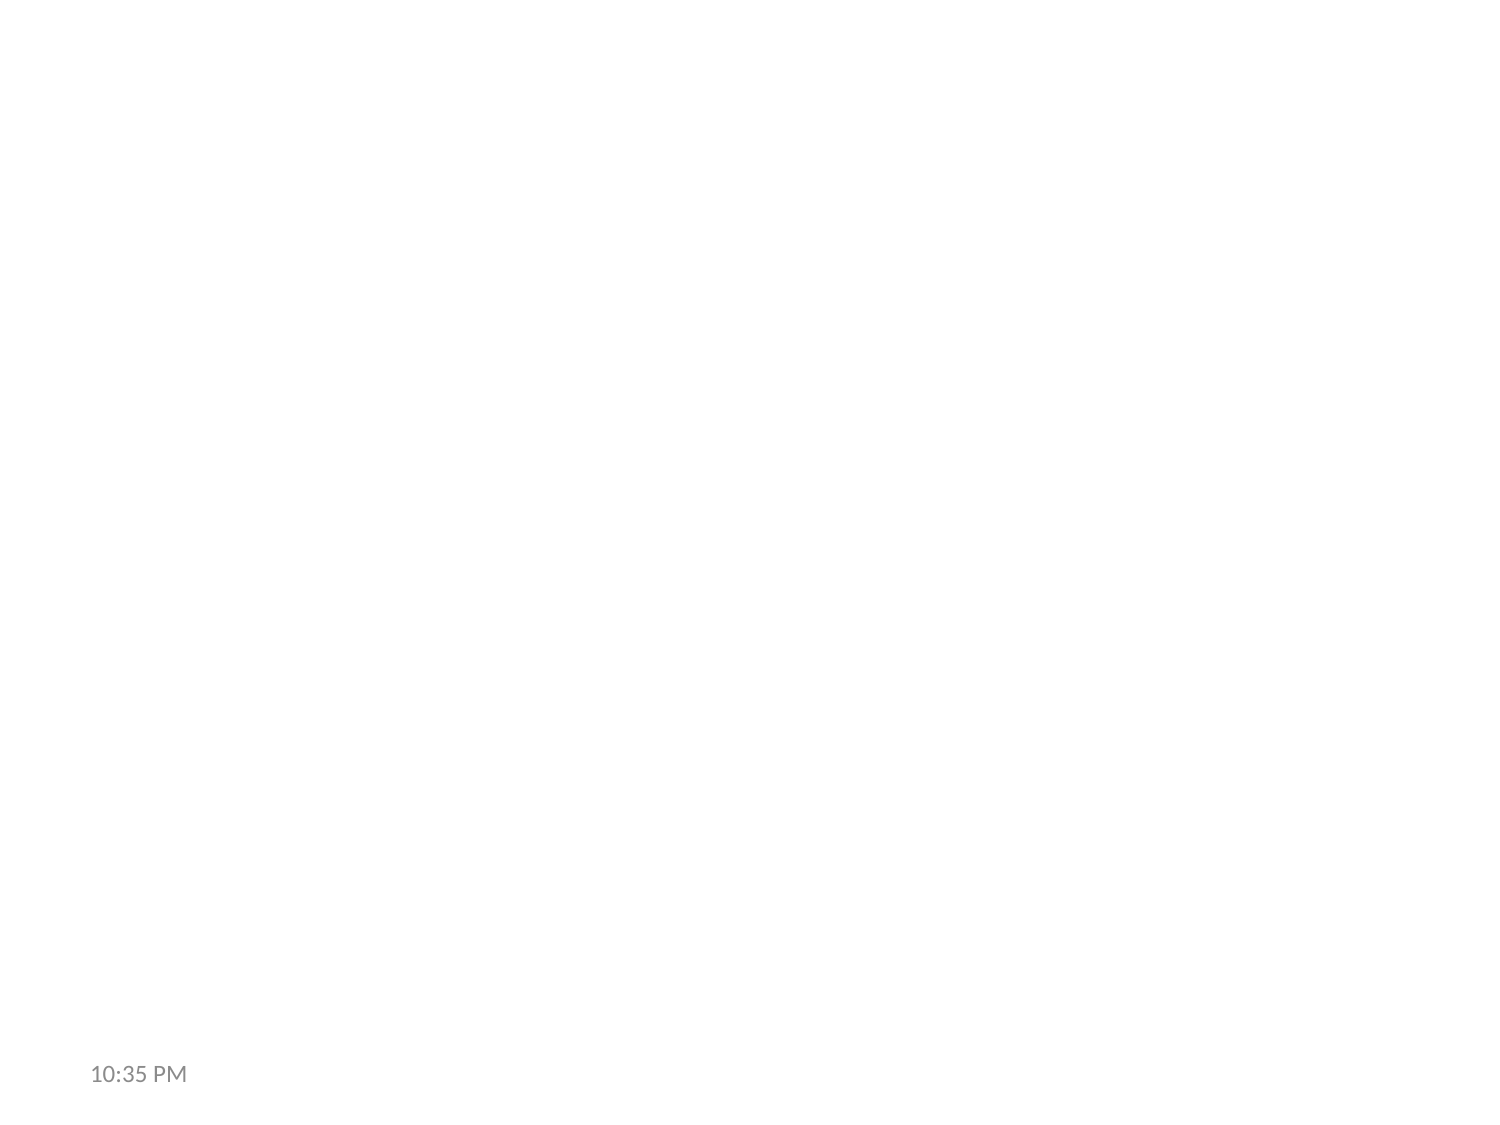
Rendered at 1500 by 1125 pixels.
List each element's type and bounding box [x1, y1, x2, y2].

slide_number [75, 1042, 425, 1103]
